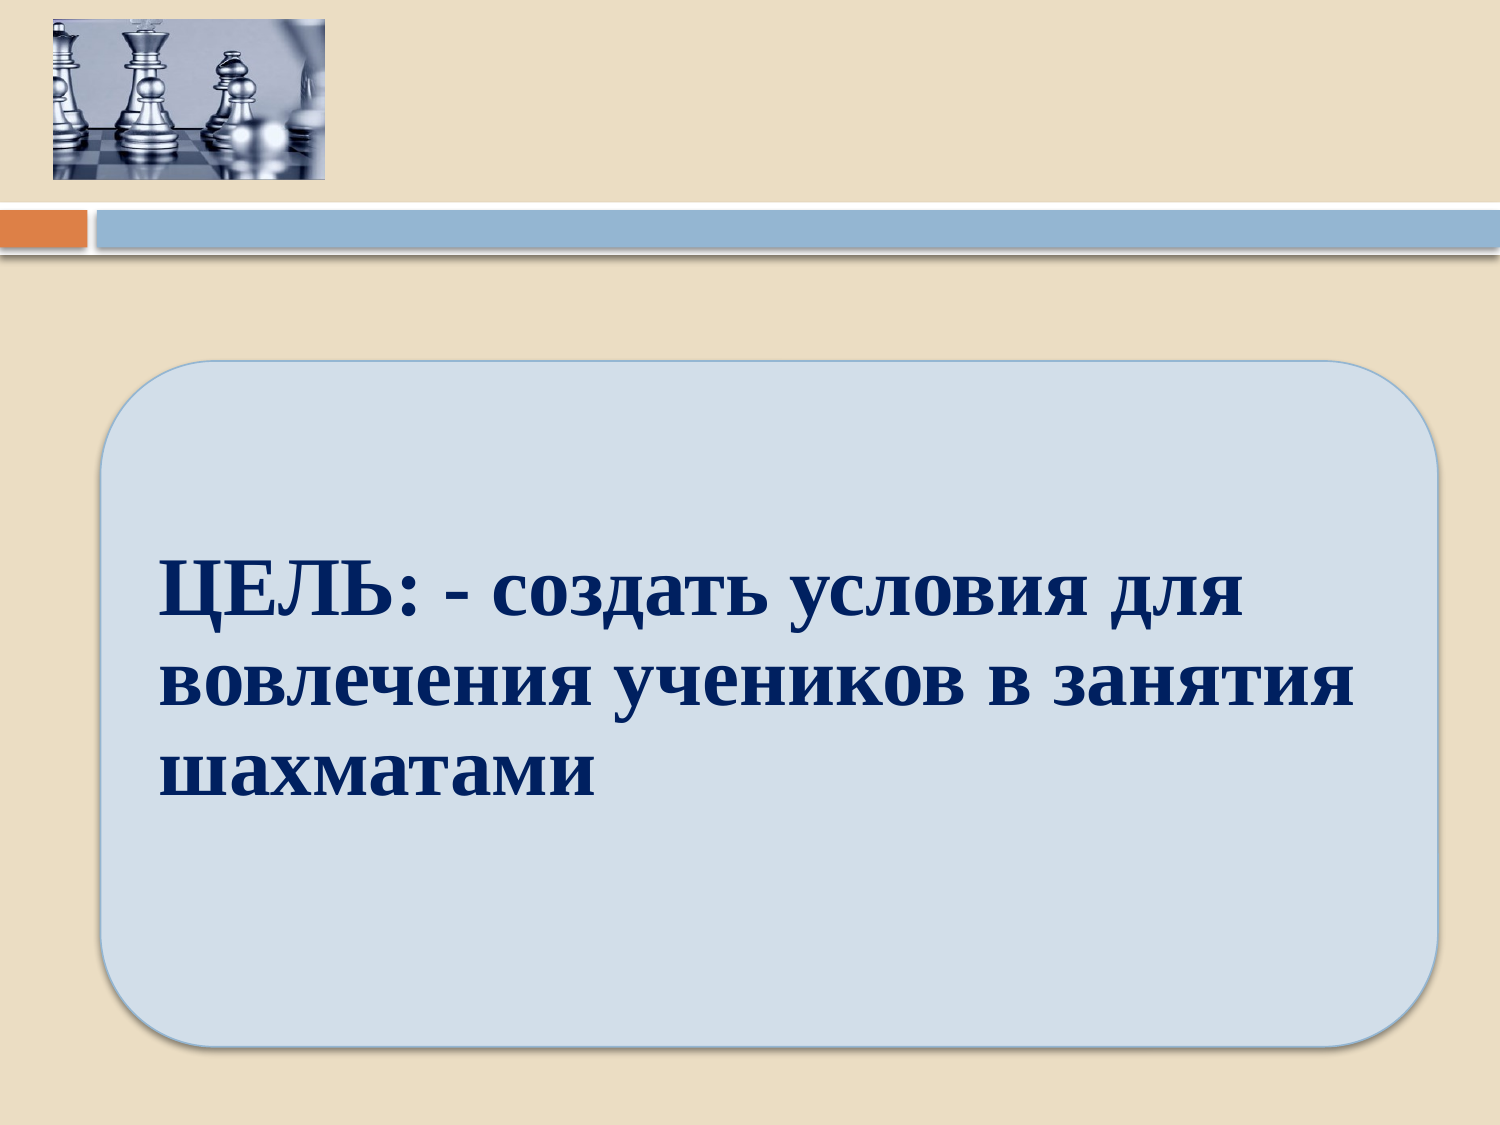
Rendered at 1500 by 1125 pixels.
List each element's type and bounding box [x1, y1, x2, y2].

text_box [100, 290, 1439, 1048]
list [52, 18, 326, 180]
